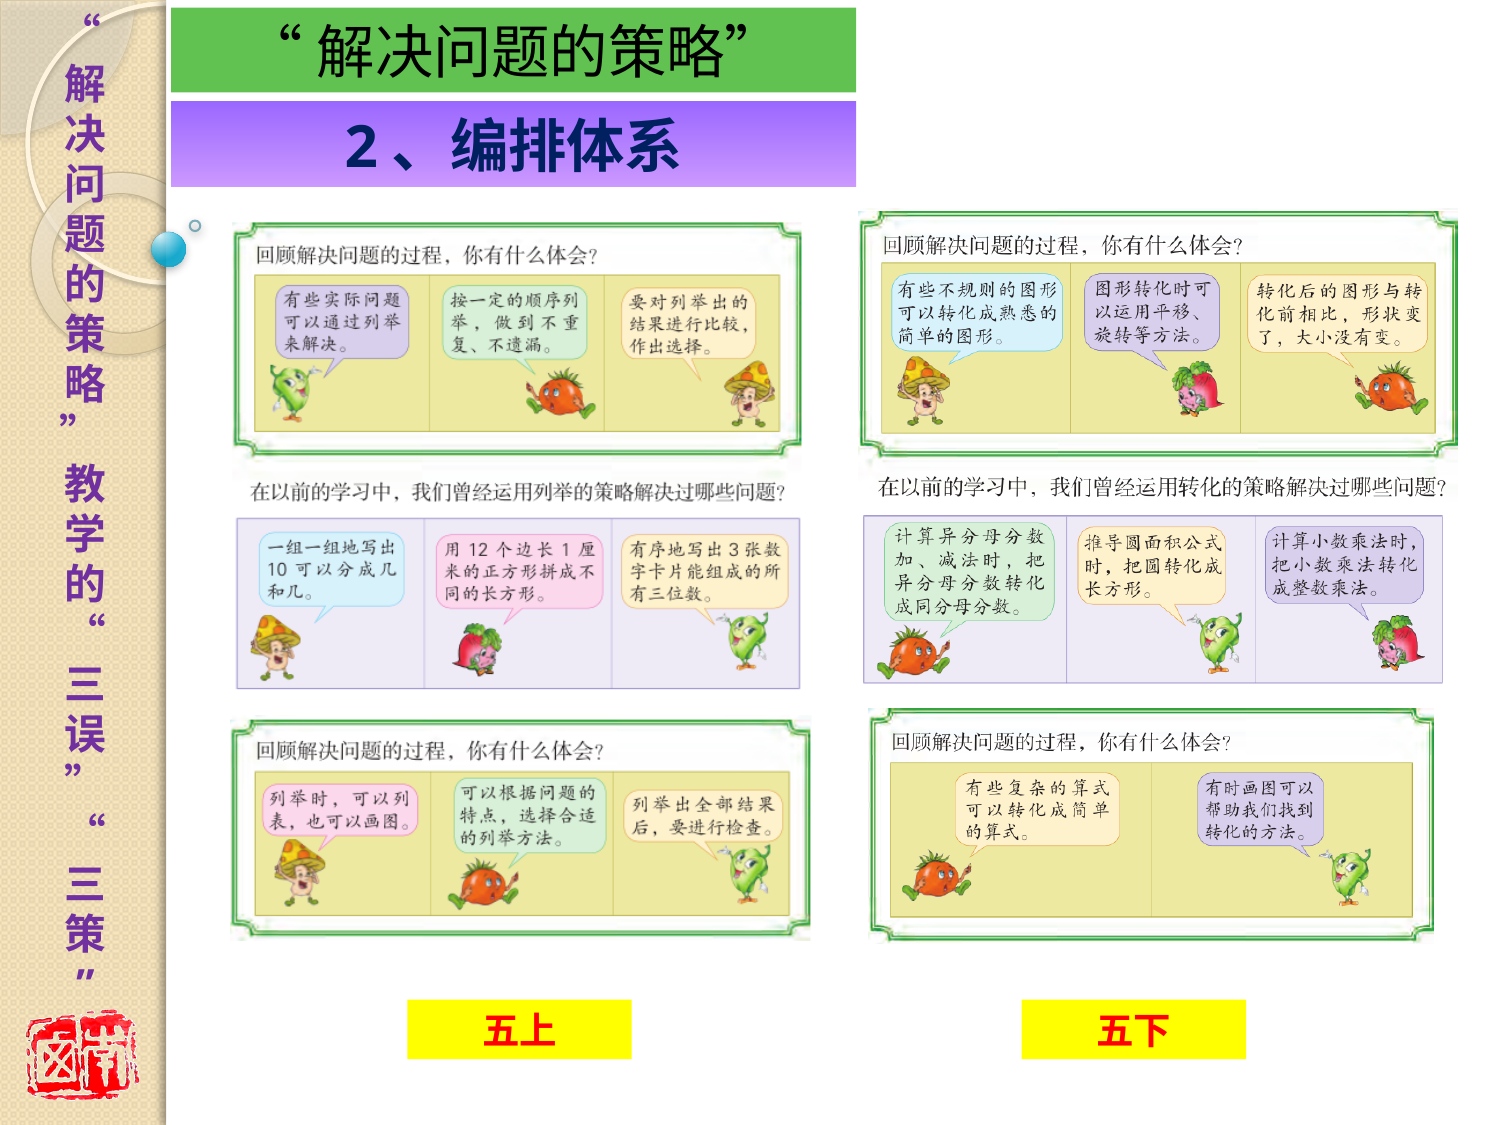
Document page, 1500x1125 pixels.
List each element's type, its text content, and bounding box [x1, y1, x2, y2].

picture [856, 207, 1459, 688]
text_box “解决问题的策略” [171, 7, 857, 93]
text_box 2、编排体系 [171, 101, 857, 187]
picture [229, 219, 805, 695]
picture [23, 1006, 142, 1102]
text_box 五下 [1021, 999, 1247, 1060]
picture [229, 715, 814, 941]
picture [867, 703, 1436, 944]
text_box “解决问题的策略 ”教学的“三误”“三策 ” [35, 0, 136, 1003]
text_box 五上 [407, 999, 632, 1060]
